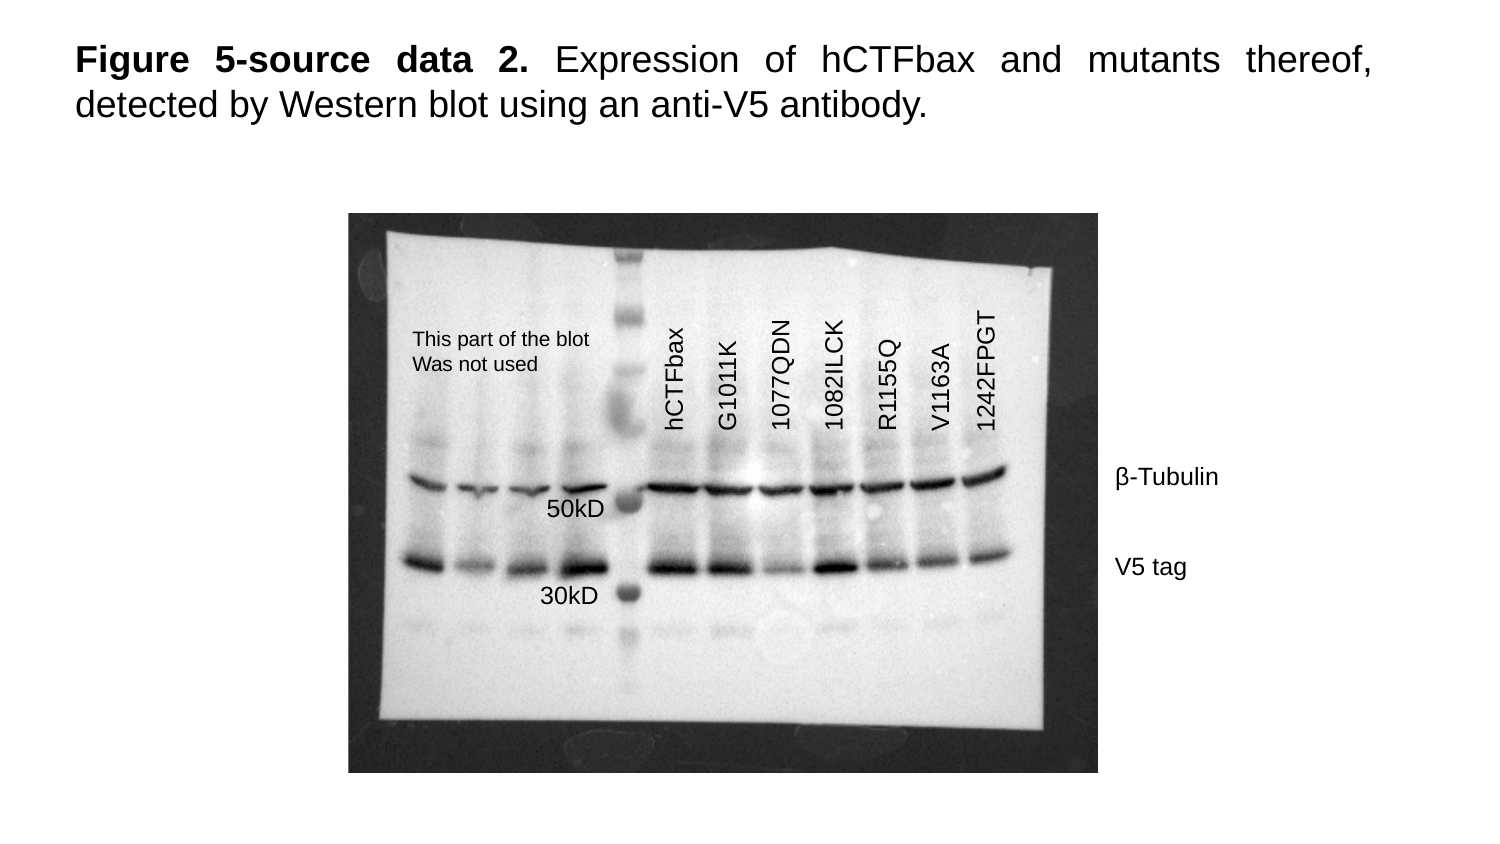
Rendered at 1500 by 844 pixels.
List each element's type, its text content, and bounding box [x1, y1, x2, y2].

text_box Figure 5-source data 2. Expression of hCTFbax and mutants thereof, detected by Western blot using an anti-V5 antibody. [60, 27, 1388, 133]
picture [347, 208, 1105, 777]
text_box V5 tag [1105, 542, 1209, 588]
text_box β-Tubulin [1105, 453, 1247, 499]
